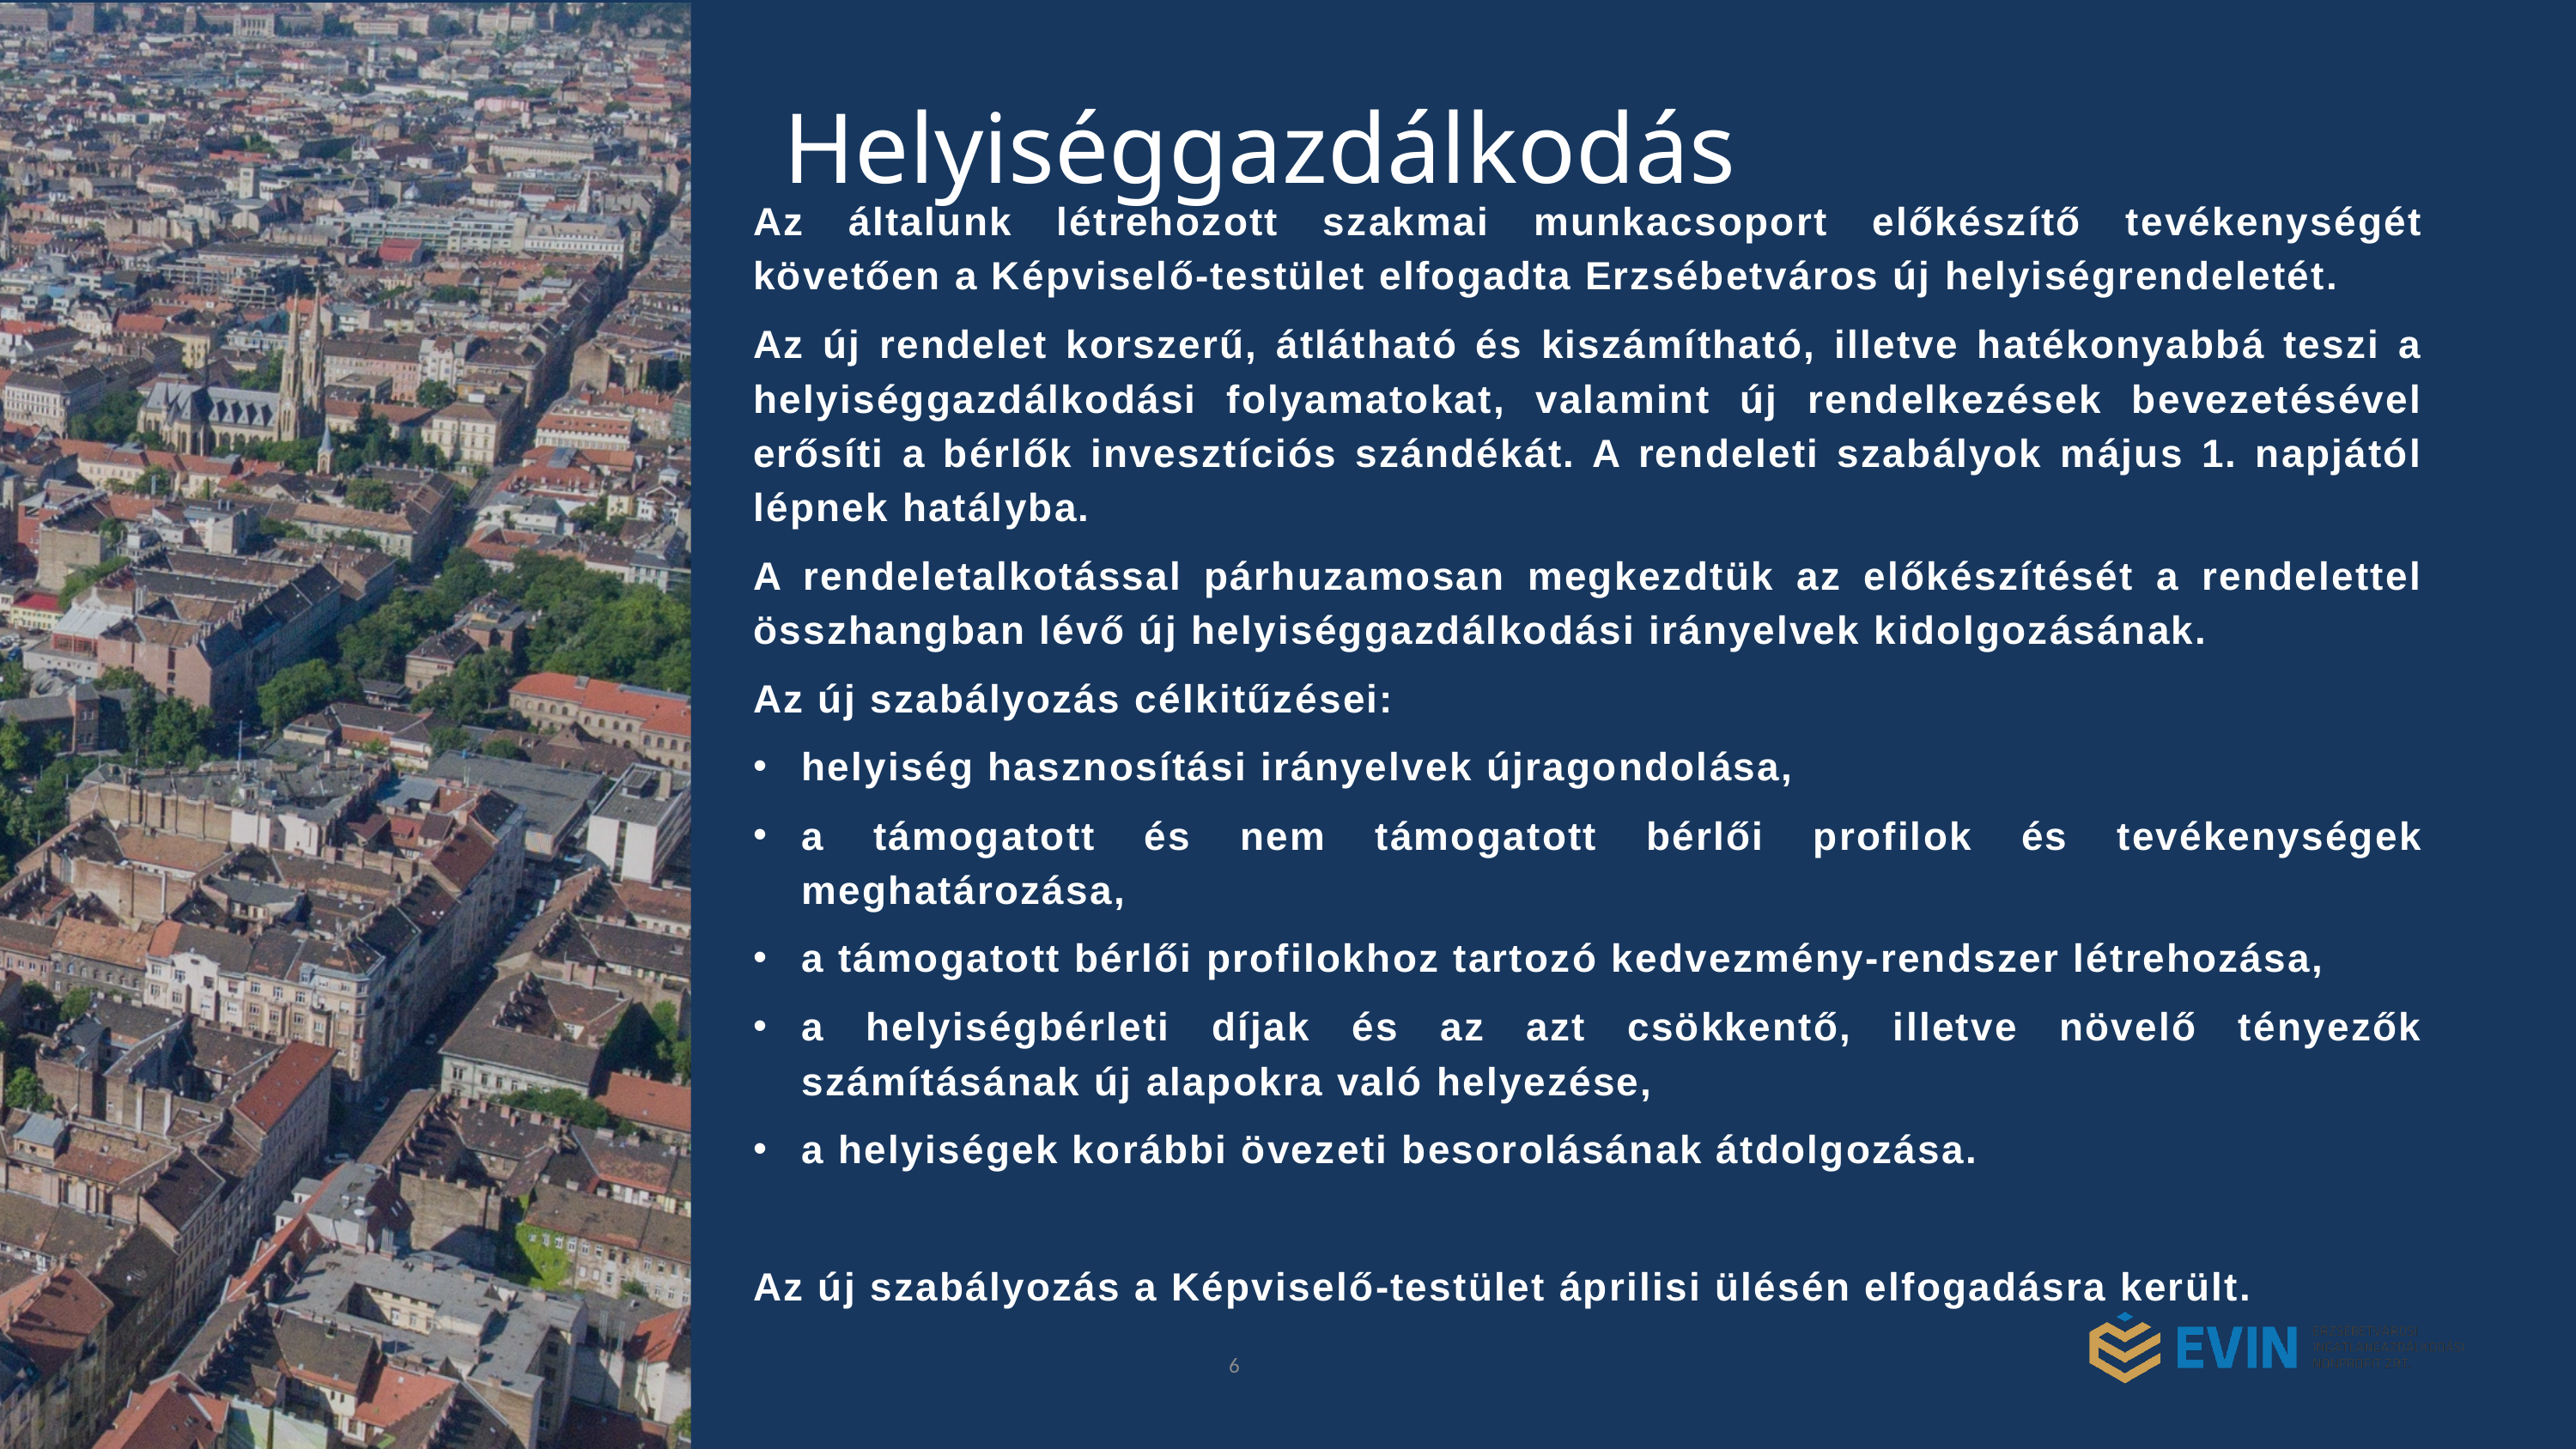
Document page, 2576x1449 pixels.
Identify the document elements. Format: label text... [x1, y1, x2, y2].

text_box Helyiséggazdálkodás [783, 45, 2308, 189]
text_box Az általunk létrehozott szakmai munkacsoport előkészítő tevékenységét követően a Képviselő-testület elfogadta Erzsébetváros új helyiségrendeletét. Az új rendelet korszerű, átlátható és kiszámítható, illetve hatékonyabbá teszi a helyiséggazdálkodási folyamatokat, valamint új rendelkezések bevezetésével erősíti a bérlők invesztíciós szándékát. A rendeleti szabályok május 1. napjától lépnek hatályba. A rendeletalkotással párhuzamosan megkezdtük az előkészítését a rendelettel összhangban lévő új helyiséggazdálkodási irányelvek kidolgozásának. Az új szabályozás célkitűzései: helyiség hasznosítási irányelvek újragondolása, a támogatott és nem támogatott bérlői profilok és tevékenységek meghatározása, a támogatott bérlői profilokhoz tartozó kedvezmény-rendszer létrehozása, a helyiségbérleti díjak és az azt csökkentő, illetve növelő tényezők számításának új alapokra való helyezése, a helyiségek korábbi övezeti besorolásának átdolgozása. Az új szabályozás a Képviselő-testület áprilisi ülésén elfogadásra került. [753, 189, 2426, 1449]
picture [2050, 1293, 2493, 1401]
slide_number 6 [1084, 1338, 1385, 1391]
text_box [0, 3, 691, 1449]
